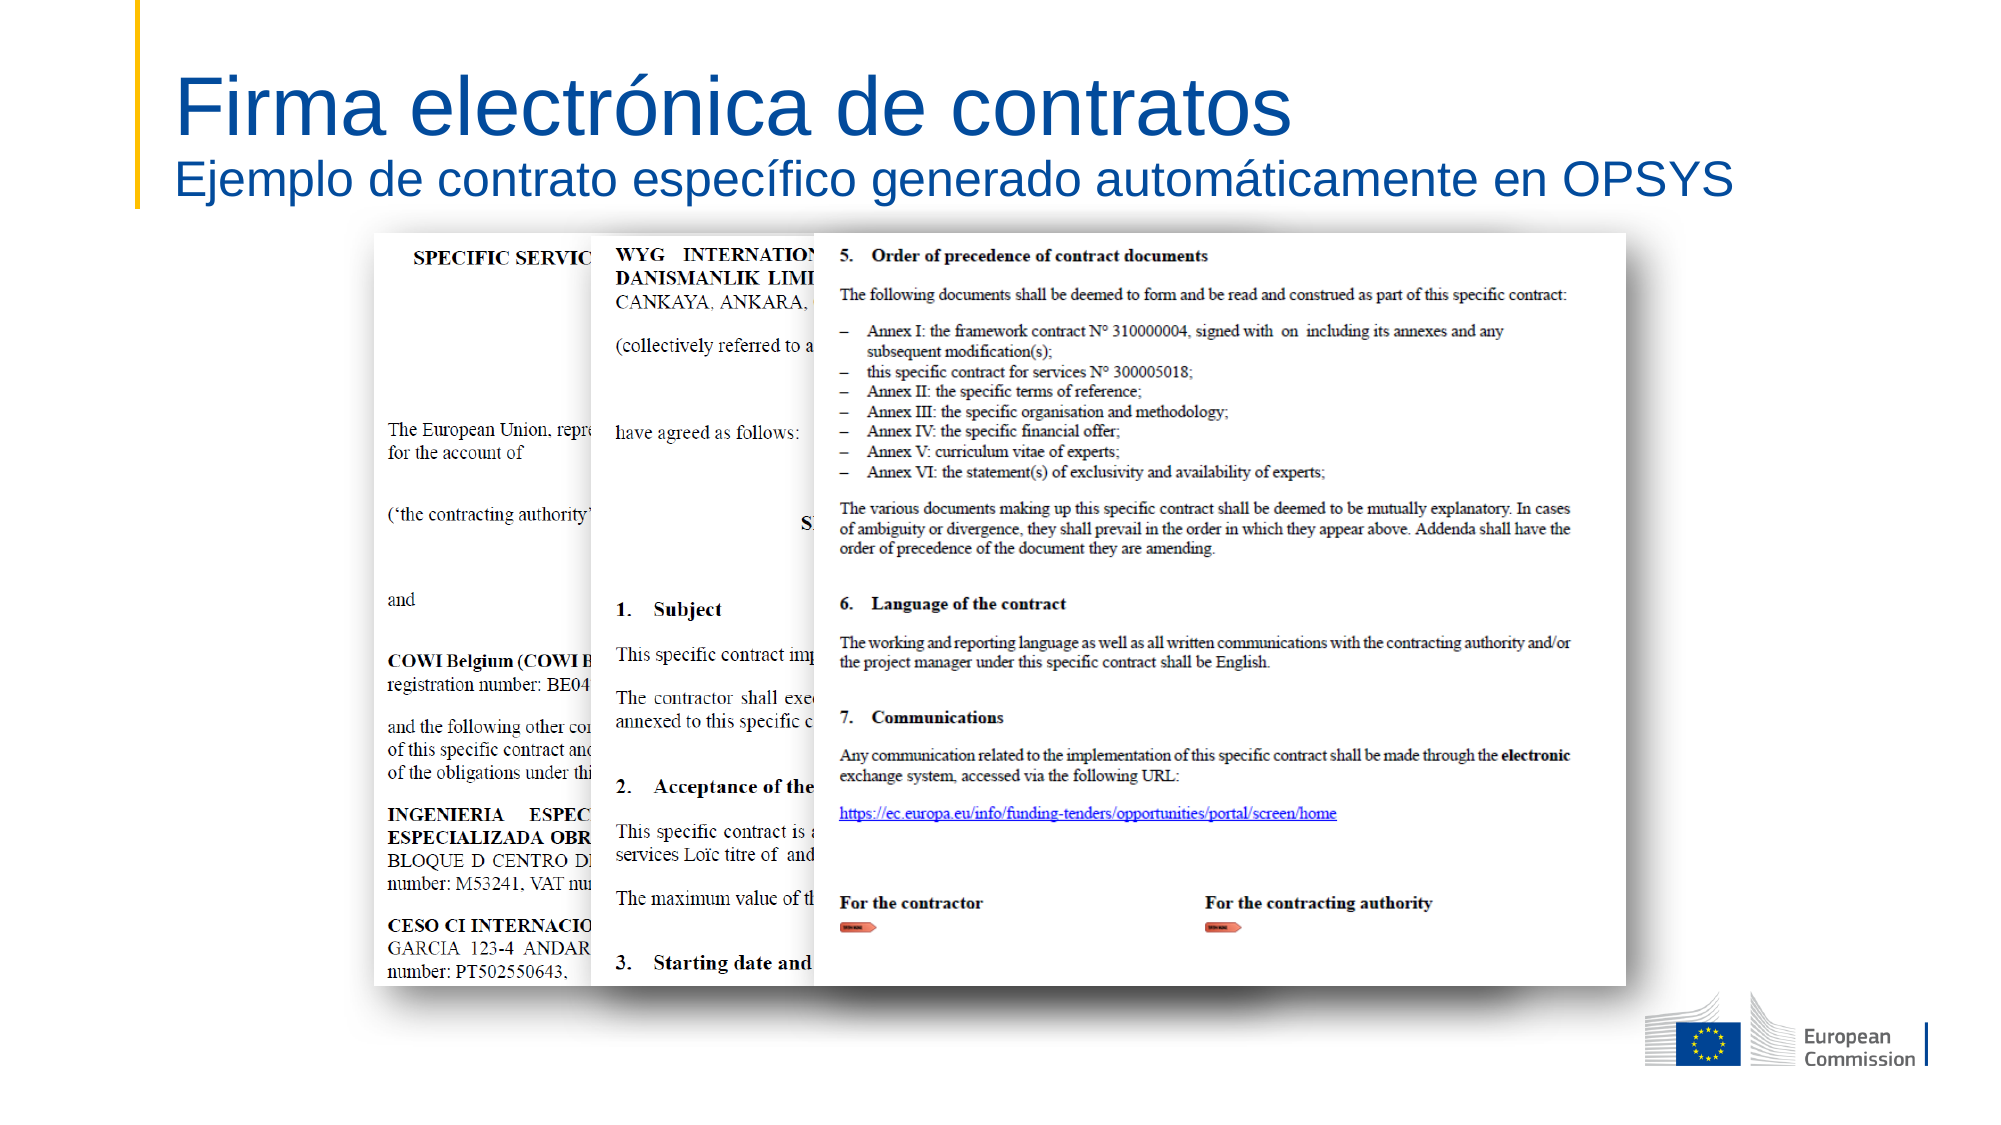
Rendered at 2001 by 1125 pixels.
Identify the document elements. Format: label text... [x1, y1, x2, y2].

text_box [374, 233, 1626, 986]
picture [1645, 991, 1928, 1066]
title Firma electrónica de contratos Ejemplo de contrato específico generado automáticamente en OPSYS [159, 79, 1885, 208]
